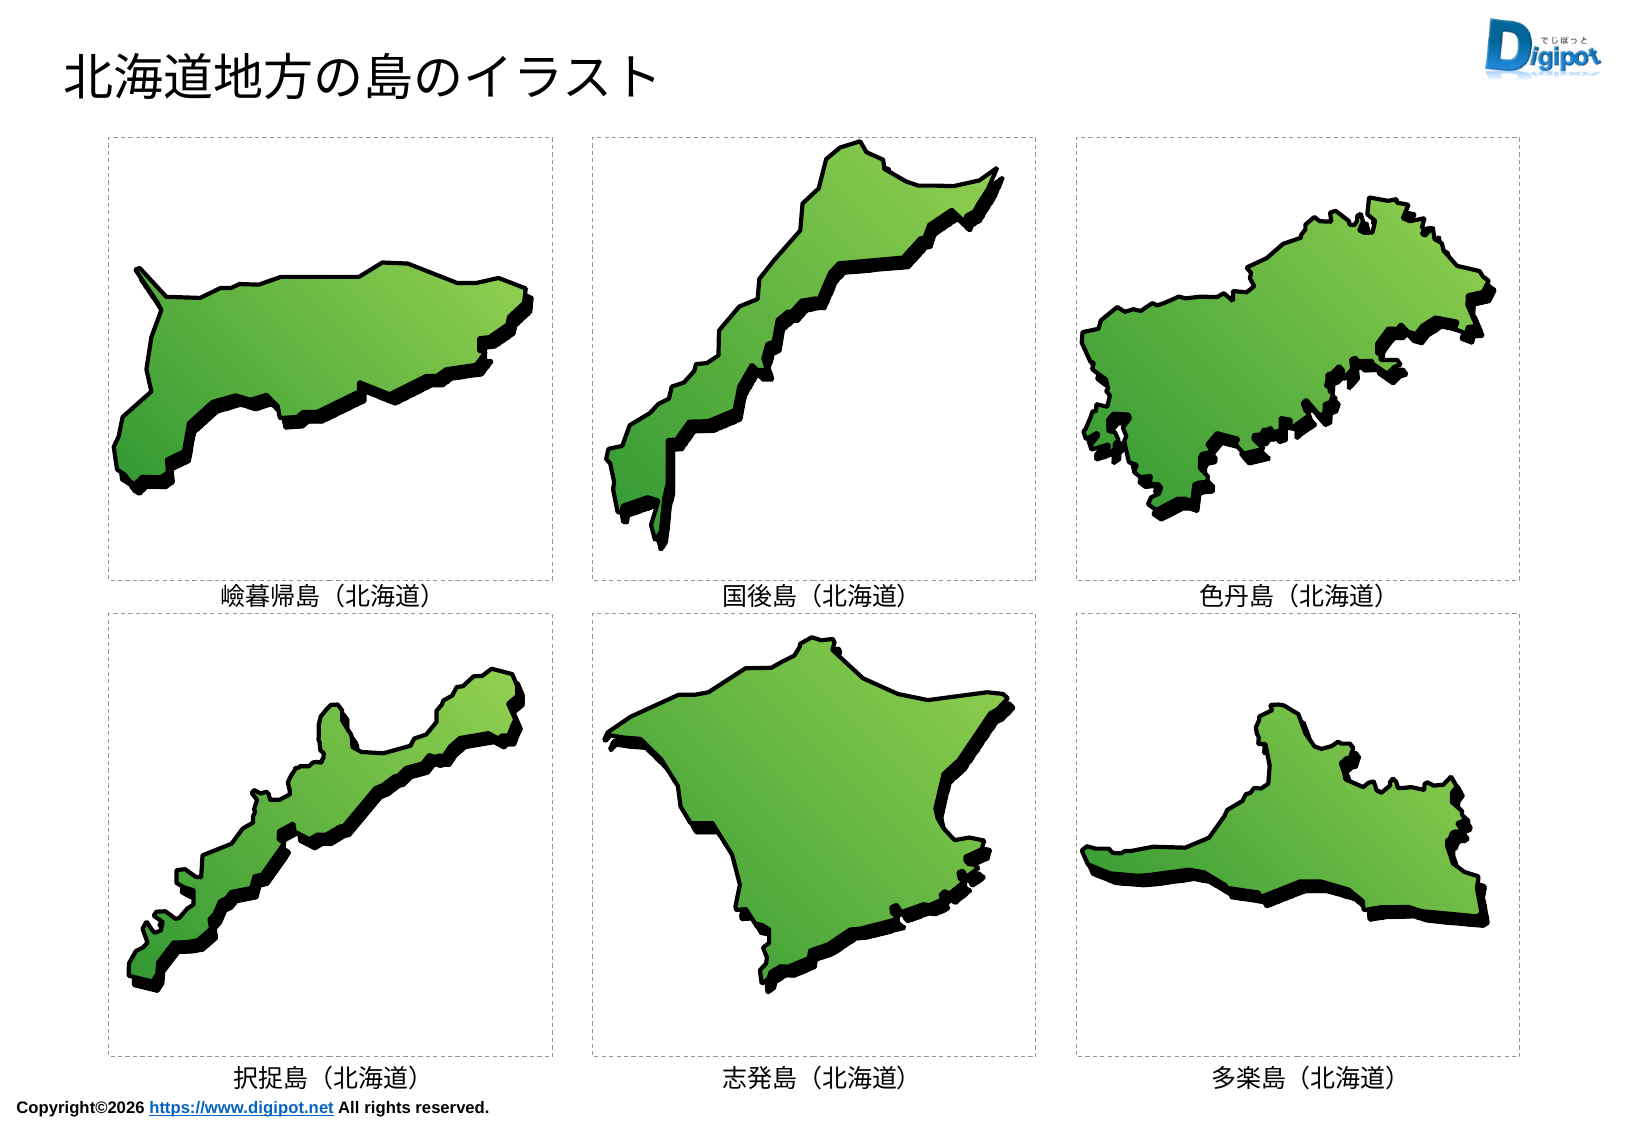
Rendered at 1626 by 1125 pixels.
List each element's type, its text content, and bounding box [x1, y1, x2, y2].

text_box 志発島（北海道） [707, 1054, 938, 1100]
text_box [112, 261, 527, 485]
picture [1485, 18, 1602, 82]
text_box 択捉島（北海道） [218, 1054, 449, 1100]
text_box 国後島（北海道） [707, 573, 938, 619]
text_box [603, 636, 1009, 985]
text_box [1080, 703, 1483, 918]
text_box 色丹島（北海道） [1184, 573, 1415, 619]
text_box [1080, 196, 1490, 511]
text_box 多楽島（北海道） [1196, 1054, 1426, 1100]
text_box 嶮暮帰島（北海道） [206, 573, 461, 619]
text_box [127, 667, 519, 983]
text_box 北海道地方の島のイラスト [48, 38, 678, 113]
text_box [605, 140, 999, 541]
